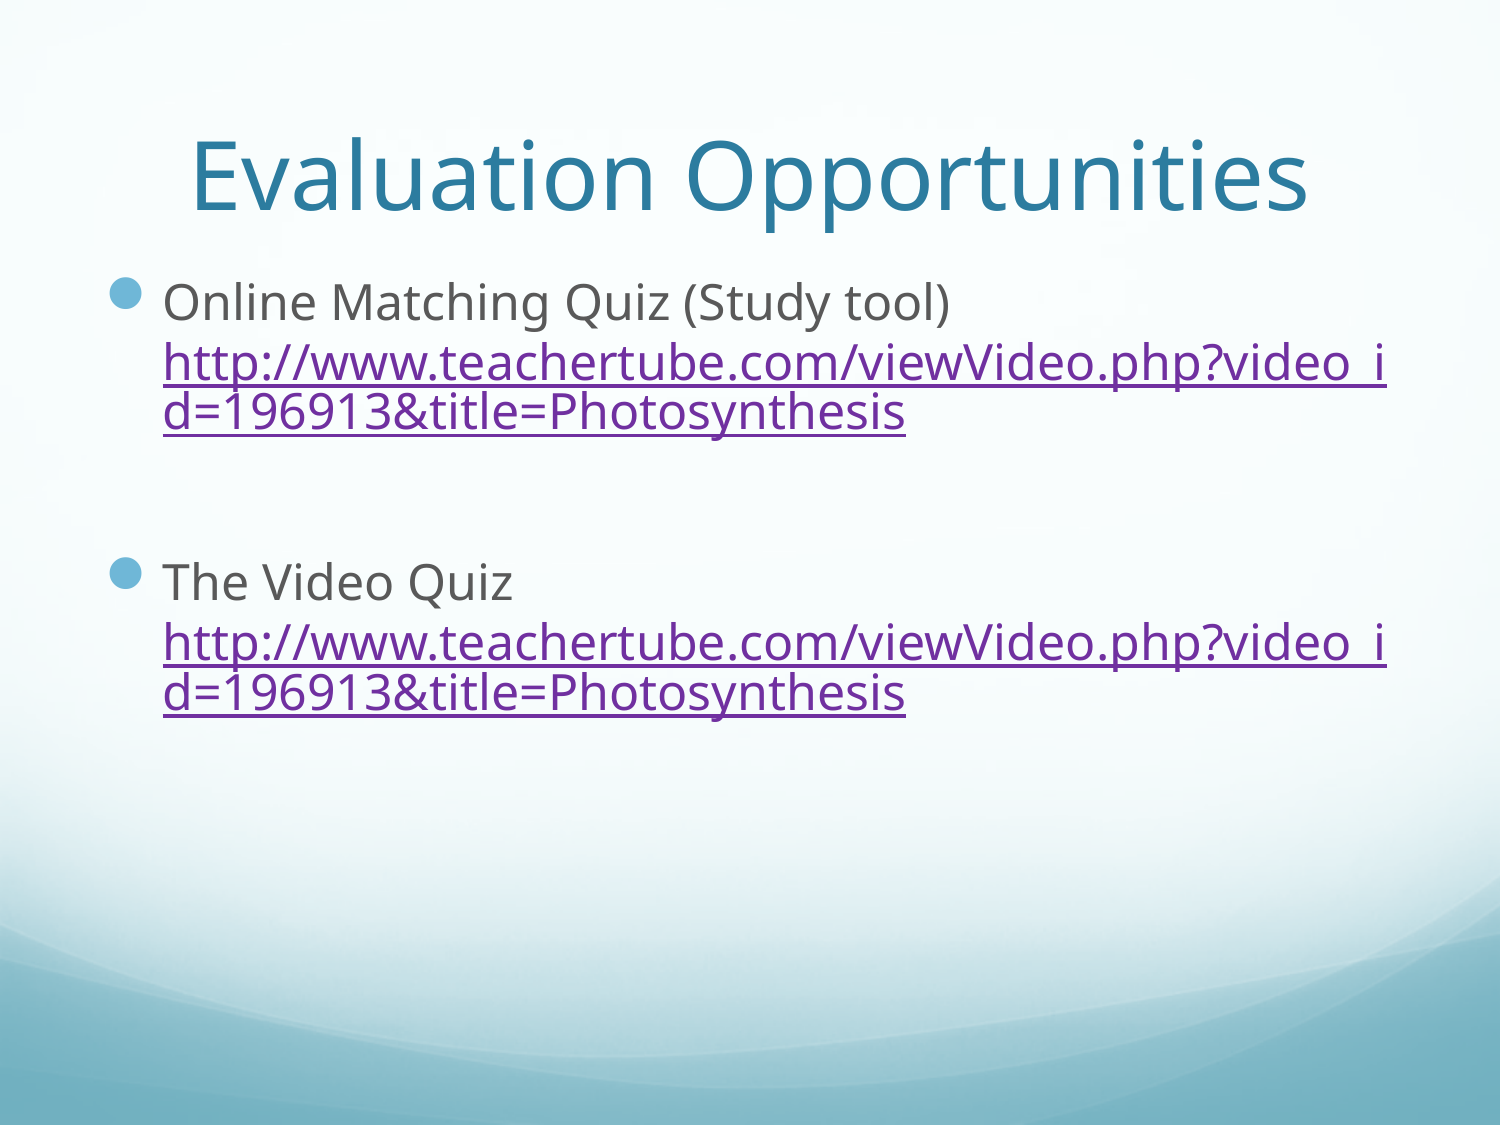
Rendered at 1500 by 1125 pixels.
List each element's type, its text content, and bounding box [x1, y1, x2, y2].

list Online Matching Quiz (Study tool) http://www.teachertube.com/viewVideo.php?video_id=196913&title=Photosynthesis The Video Quizhttp://www.teachertube.com/viewVideo.php?video_id=196913&title=Photosynthesis [89, 262, 1410, 976]
title Evaluation Opportunities [89, 17, 1410, 238]
